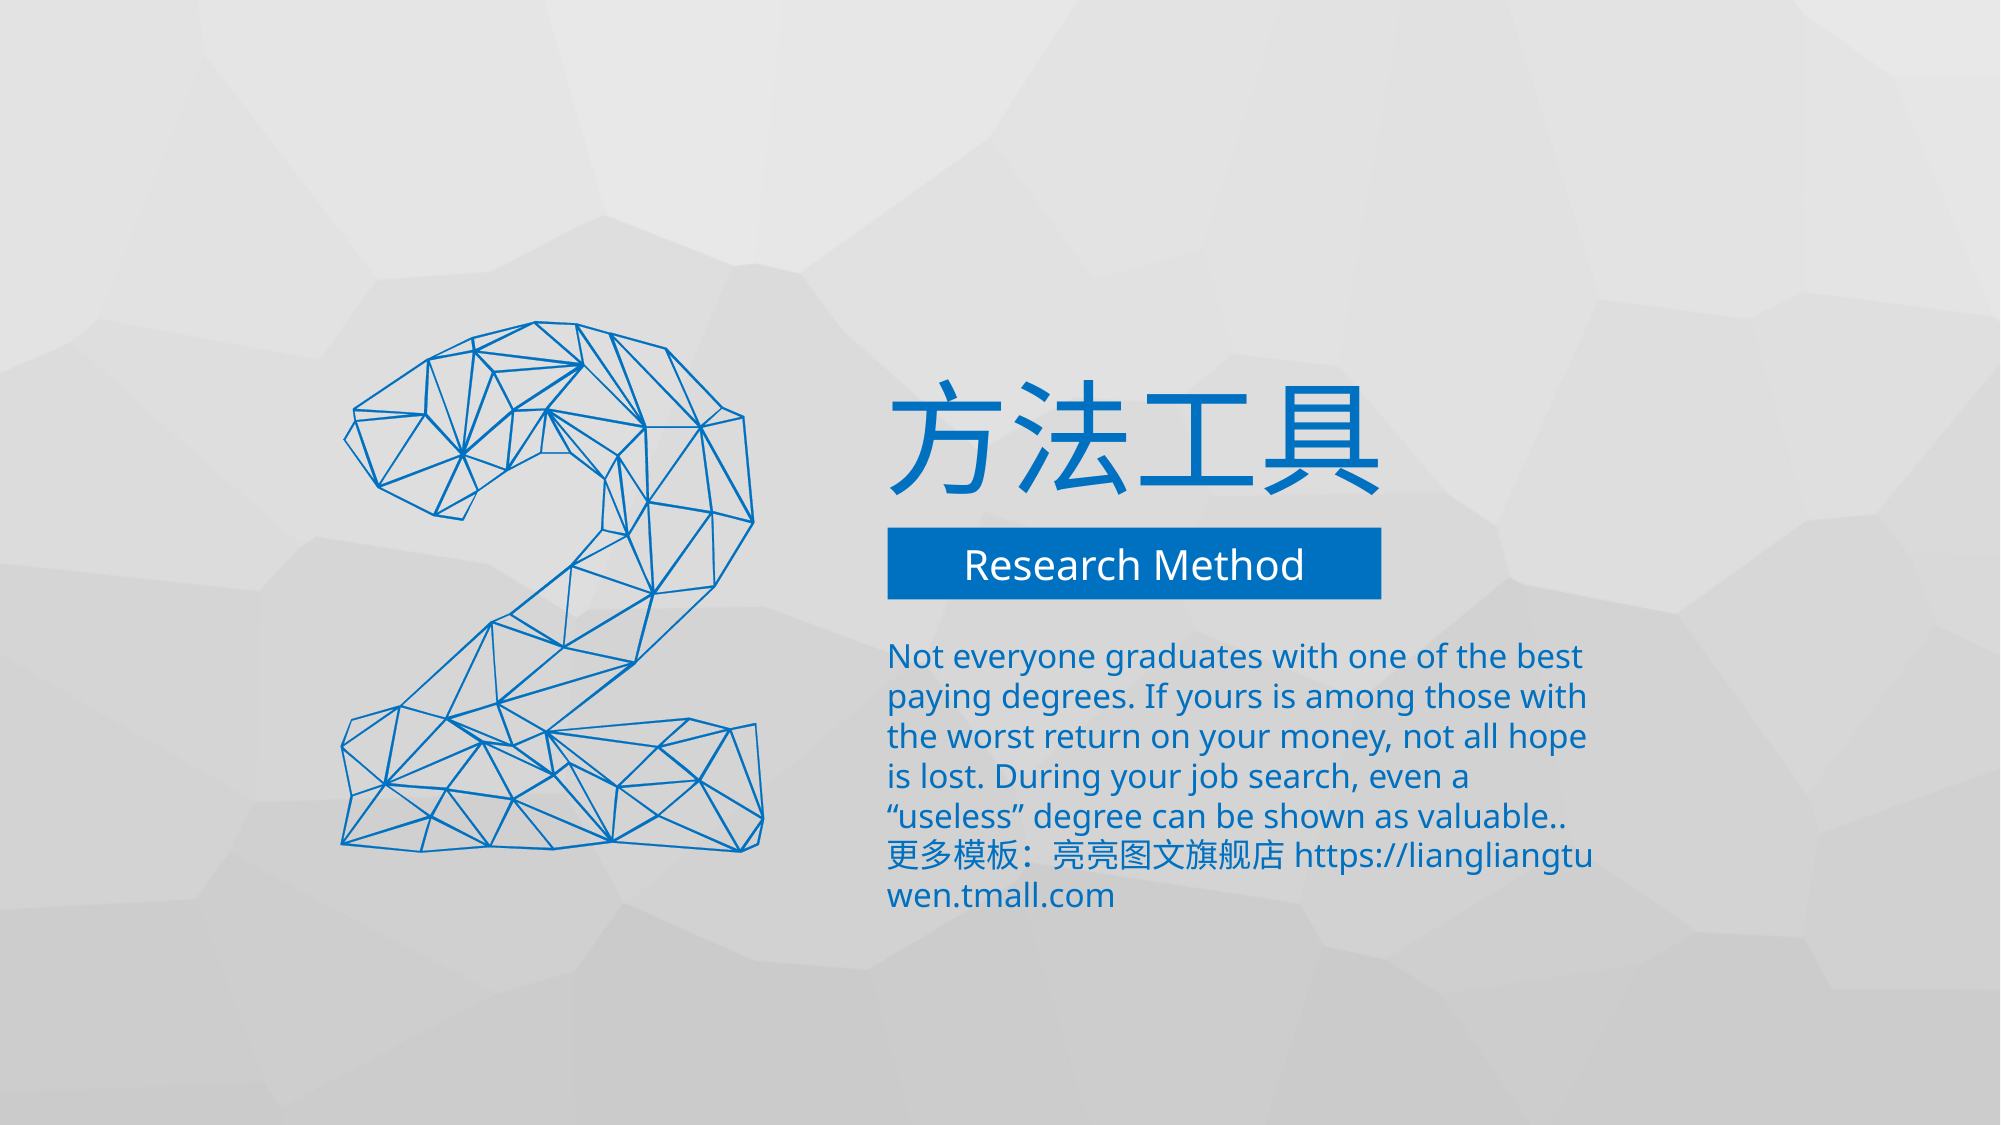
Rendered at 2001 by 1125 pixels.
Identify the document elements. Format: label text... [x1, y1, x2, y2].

text_box [340, 321, 765, 853]
picture [0, 0, 2001, 1125]
text_box Research Method [887, 527, 1382, 600]
text_box Not everyone graduates with one of the best paying degrees. If yours is among those with the worst return on your money, not all hope is lost. During your job search, even a “useless” degree can be shown as valuable..更多模板：亮亮图文旗舰店https://liangliangtuwen.tmall.com [872, 627, 1622, 922]
text_box 方法工具 [815, 353, 1454, 518]
